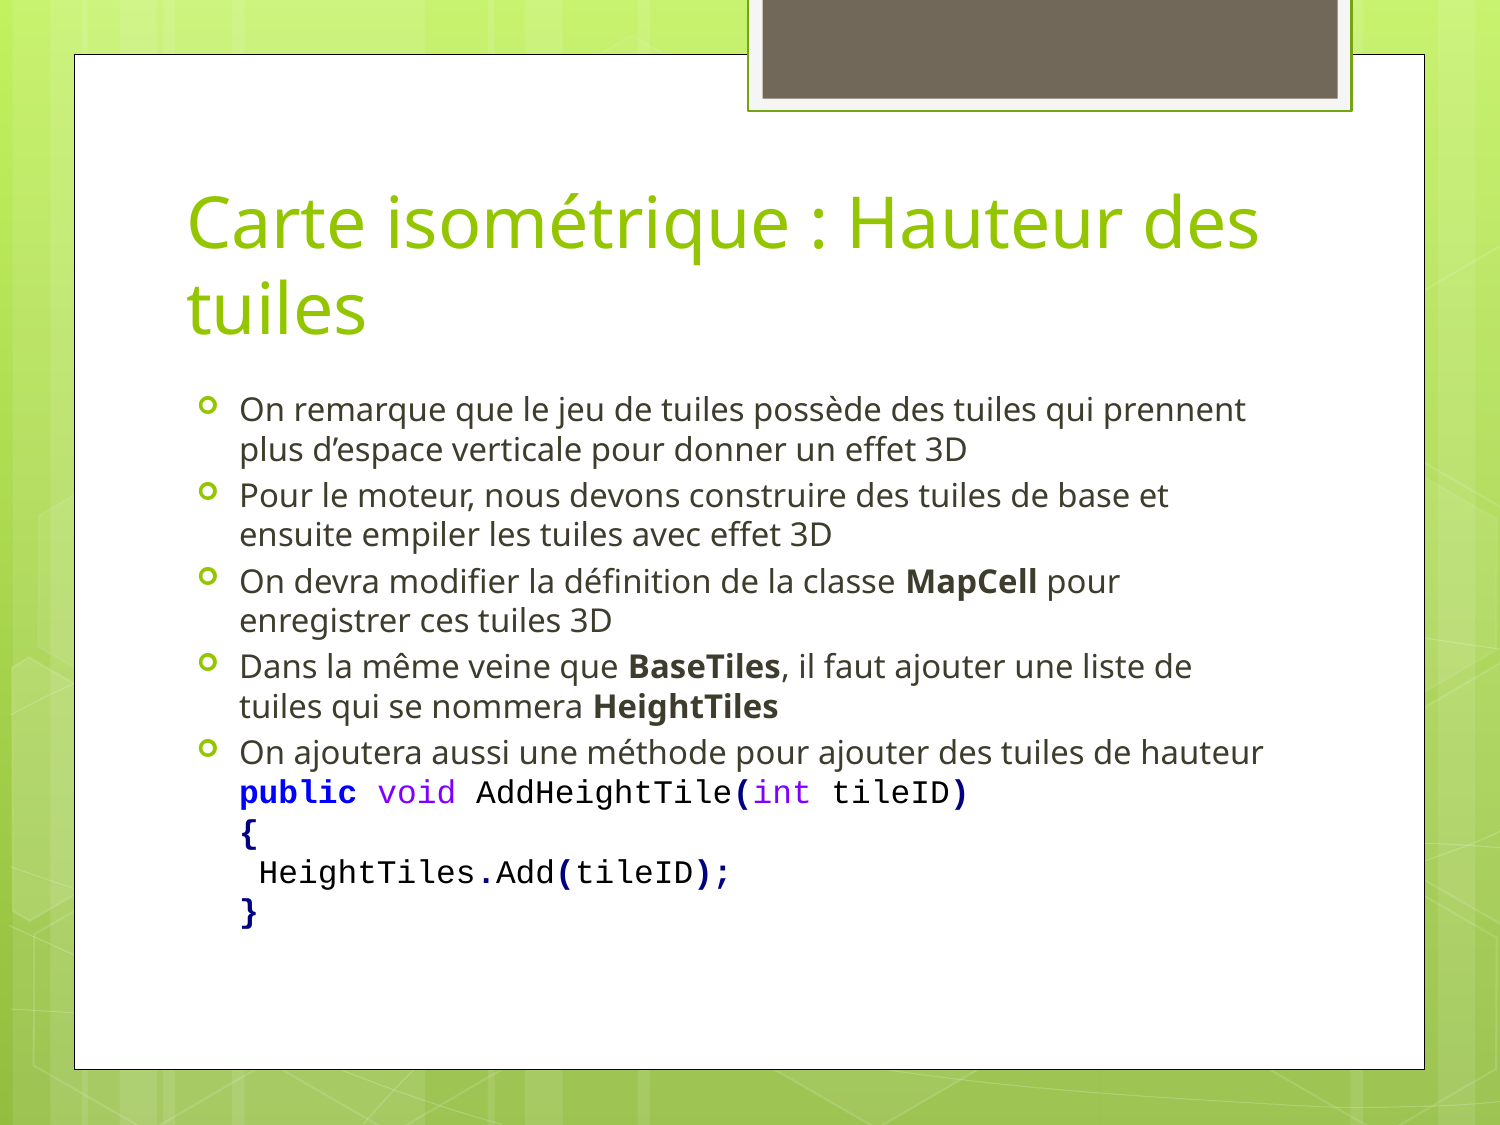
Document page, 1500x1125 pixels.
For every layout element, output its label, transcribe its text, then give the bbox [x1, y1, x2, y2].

title Carte isométrique : Hauteur des tuiles [171, 168, 1324, 357]
list On remarque que le jeu de tuiles possède des tuiles qui prennent plus d’espace verticale pour donner un effet 3D Pour le moteur, nous devons construire des tuiles de base et ensuite empiler les tuiles avec effet 3D On devra modifier la définition de la classe MapCell pour enregistrer ces tuiles 3D Dans la même veine que BaseTiles, il faut ajouter une liste de tuiles qui se nommera HeightTiles On ajoutera aussi une méthode pour ajouter des tuiles de hauteur public void AddHeightTile(int tileID) { HeightTiles.Add(tileID); } [171, 381, 1283, 957]
